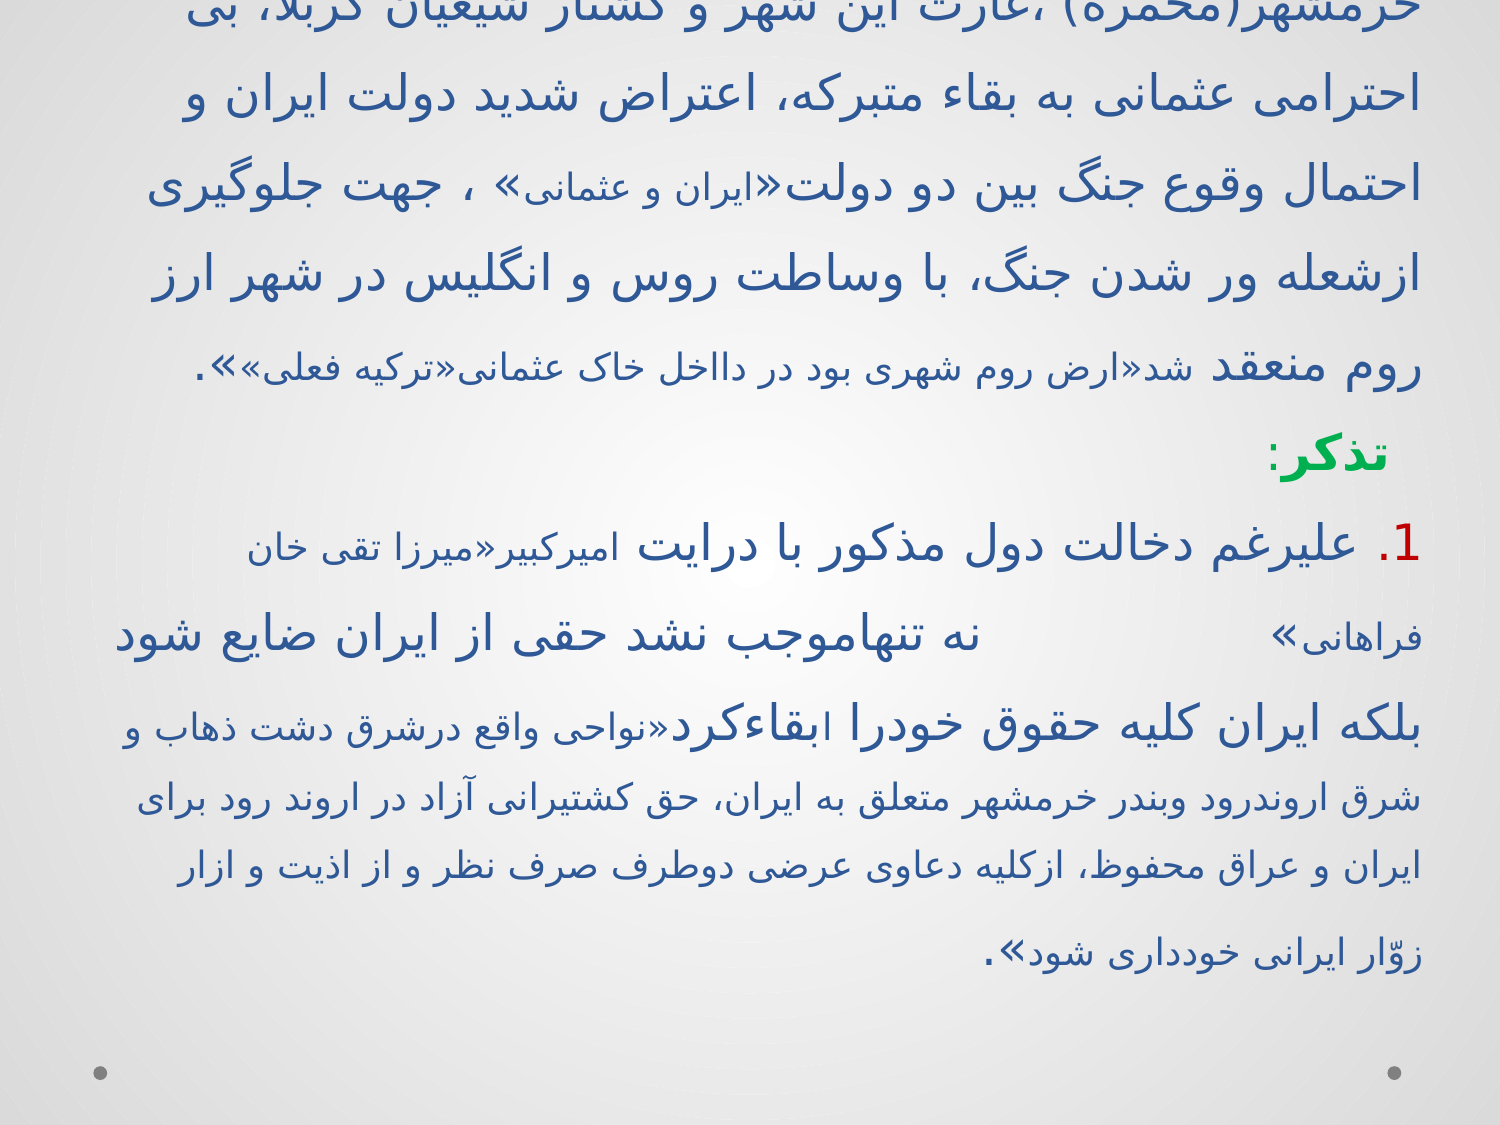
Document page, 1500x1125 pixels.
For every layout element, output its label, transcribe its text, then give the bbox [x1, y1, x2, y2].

title ارزم2:درپی حمله علیرضاپاشا«والی بغداد»به خرمشهر(محمّره) ،غارت این شهر و کشتار شیعیان کربلا، بی احترامی عثمانی به بقاء متبرکه، اعتراض شدید دولت ایران و احتمال وقوع جنگ بین دو دولت«ایران و عثمانی» ، جهت جلوگیری ازشعله ور شدن جنگ، با وساطت روس و انگلیس در شهر ارز روم منعقد شد«ارض روم شهری بود در دااخل خاک عثمانی«ترکیه فعلی»». تذکر: 1. علیرغم دخالت دول مذکور با درایت امیرکبیر«میرزا تقی خان فراهانی» نه تنهاموجب نشد حقی از ایران ضایع شود بلکه ایران کلیه حقوق خودرا ابقاءکرد«نواحی واقع درشرق دشت ذهاب و شرق اروندرود وبندر خرمشهر متعلق به ایران، حق کشتیرانی آزاد در اروند رود برای ایران و عراق محفوظ، ازکلیه دعاوی عرضی دوطرف صرف نظر و از اذیت و ازار زوّار ایرانی خودداری شود». [88, 54, 1439, 1034]
